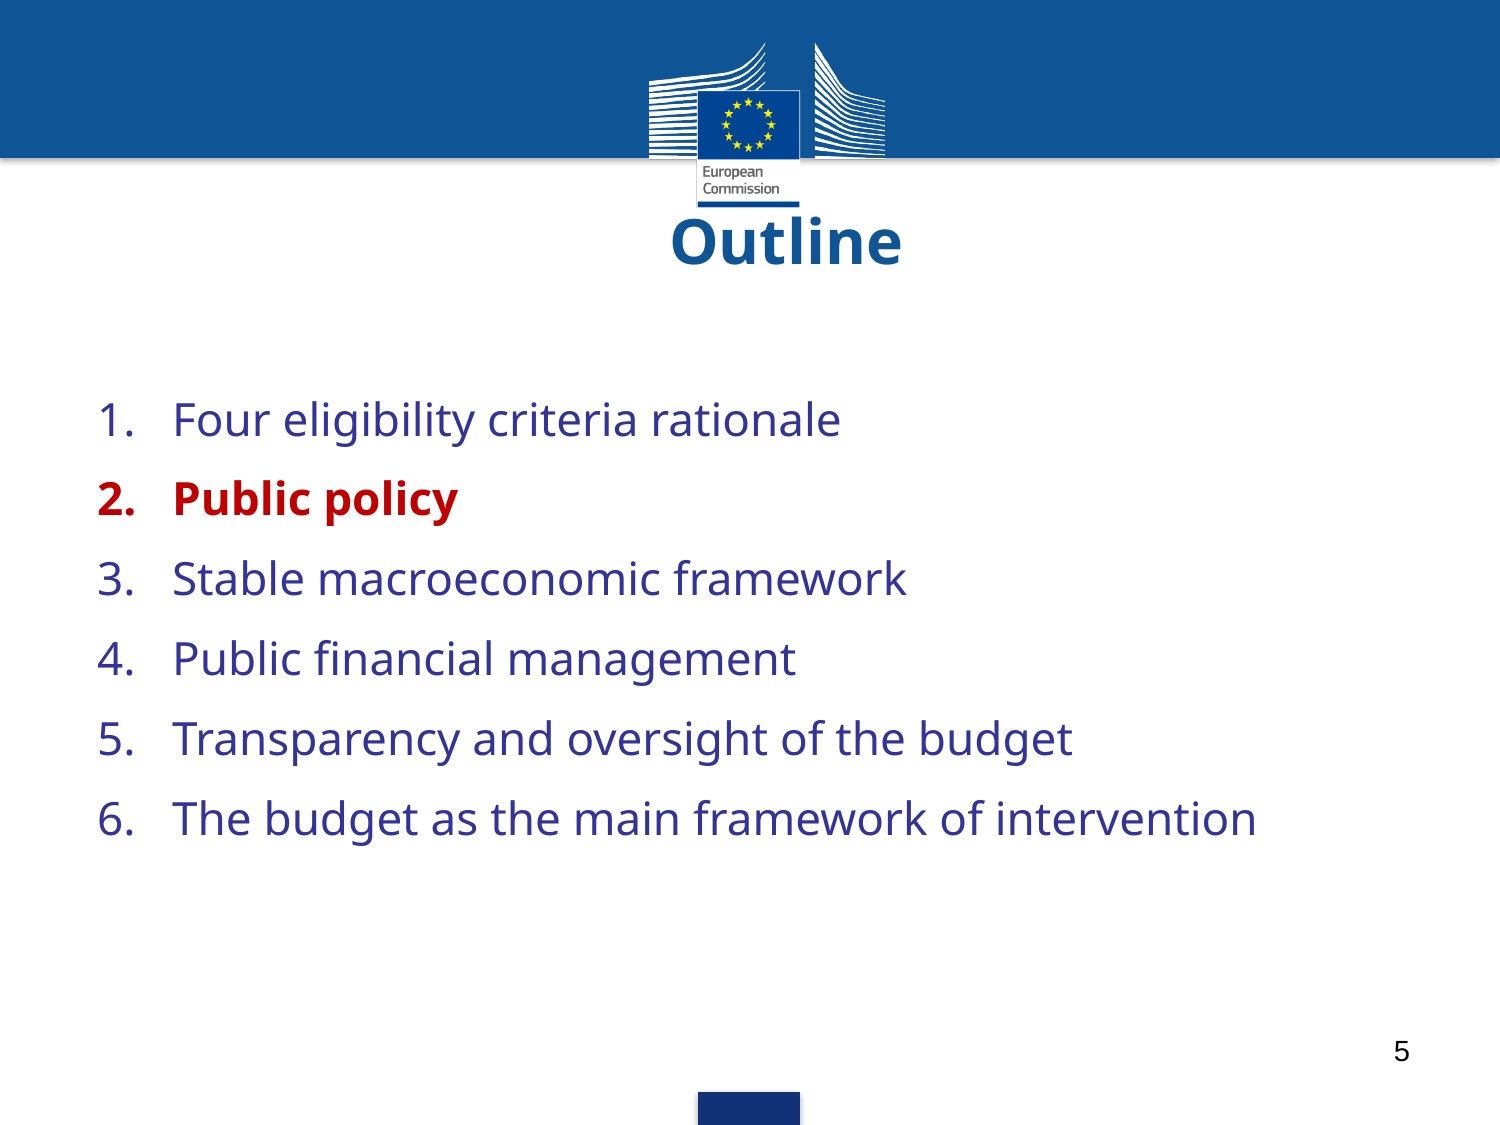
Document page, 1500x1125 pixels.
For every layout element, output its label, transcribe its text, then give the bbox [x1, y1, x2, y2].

list Four eligibility criteria rationale Public policy Stable macroeconomic framework Public financial management Transparency and oversight of the budget The budget as the main framework of intervention [81, 302, 1433, 1083]
title Outline [81, 175, 1433, 302]
slide_number 5 [1074, 1024, 1426, 1103]
picture [649, 42, 885, 175]
